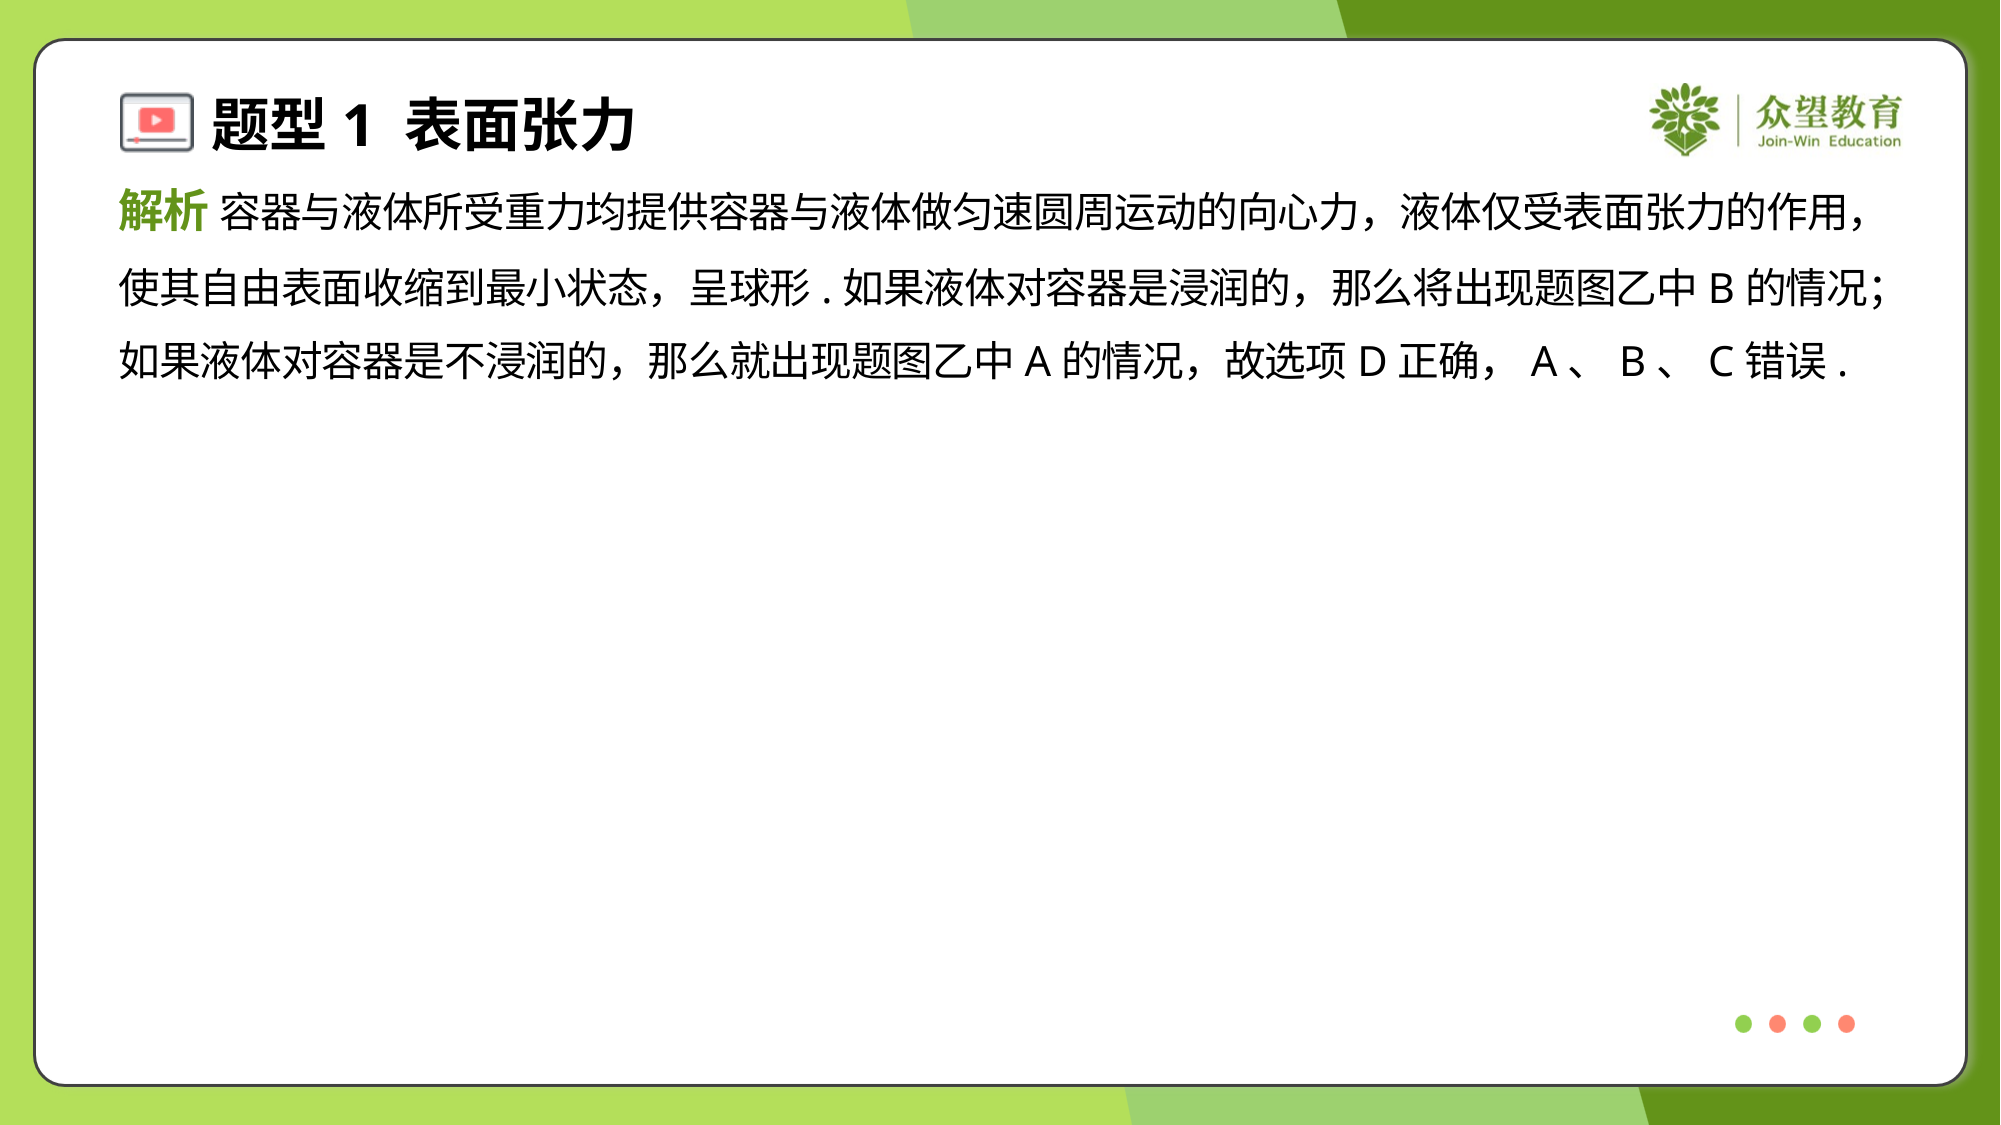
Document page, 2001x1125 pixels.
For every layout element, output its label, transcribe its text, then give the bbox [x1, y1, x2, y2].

text_box 解析 容器与液体所受重力均提供容器与液体做匀速圆周运动的向心力，液体仅受表面张力的作用， 使其自由表面收缩到最小状态，呈球形.如果液体对容器是浸润的，那么将出现题图乙中B的情况； 如果液体对容器是不浸润的，那么就出现题图乙中A的情况，故选项D正确，A、B、C错误. [118, 159, 1883, 377]
picture [0, 0, 2000, 1125]
